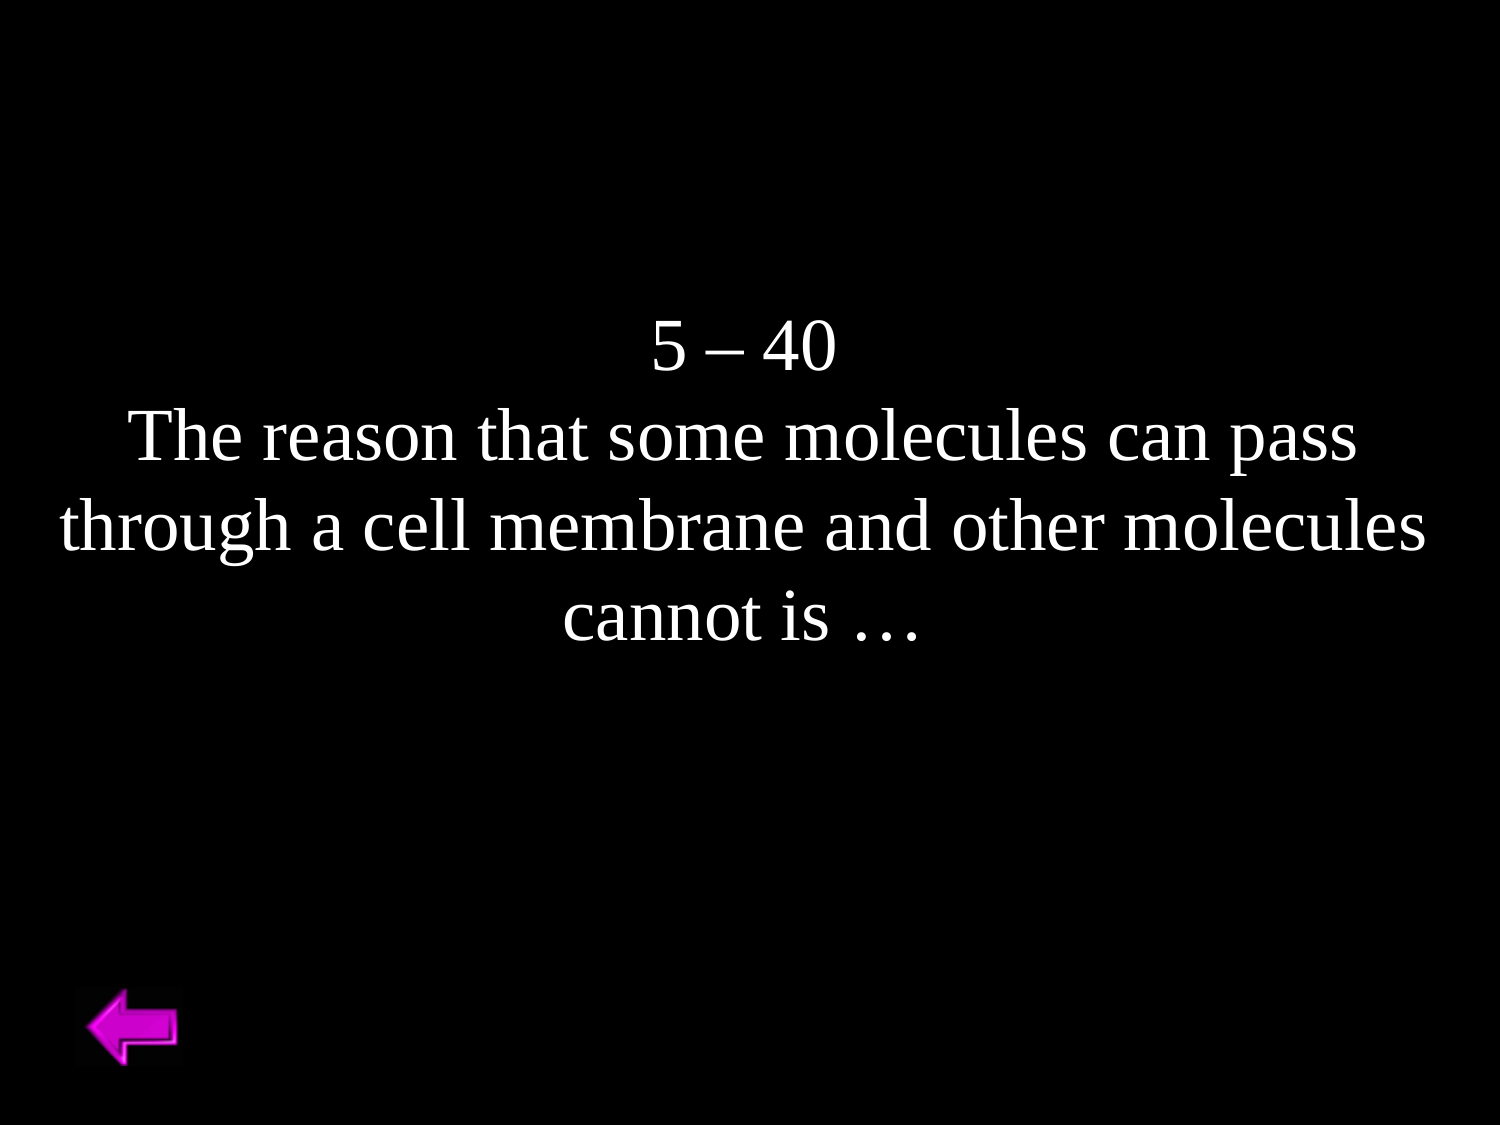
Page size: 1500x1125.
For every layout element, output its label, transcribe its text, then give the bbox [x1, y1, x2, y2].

picture [74, 987, 183, 1066]
text_box 5 – 40 The reason that some molecules can pass through a cell membrane and other molecules cannot is … [12, 288, 1475, 754]
